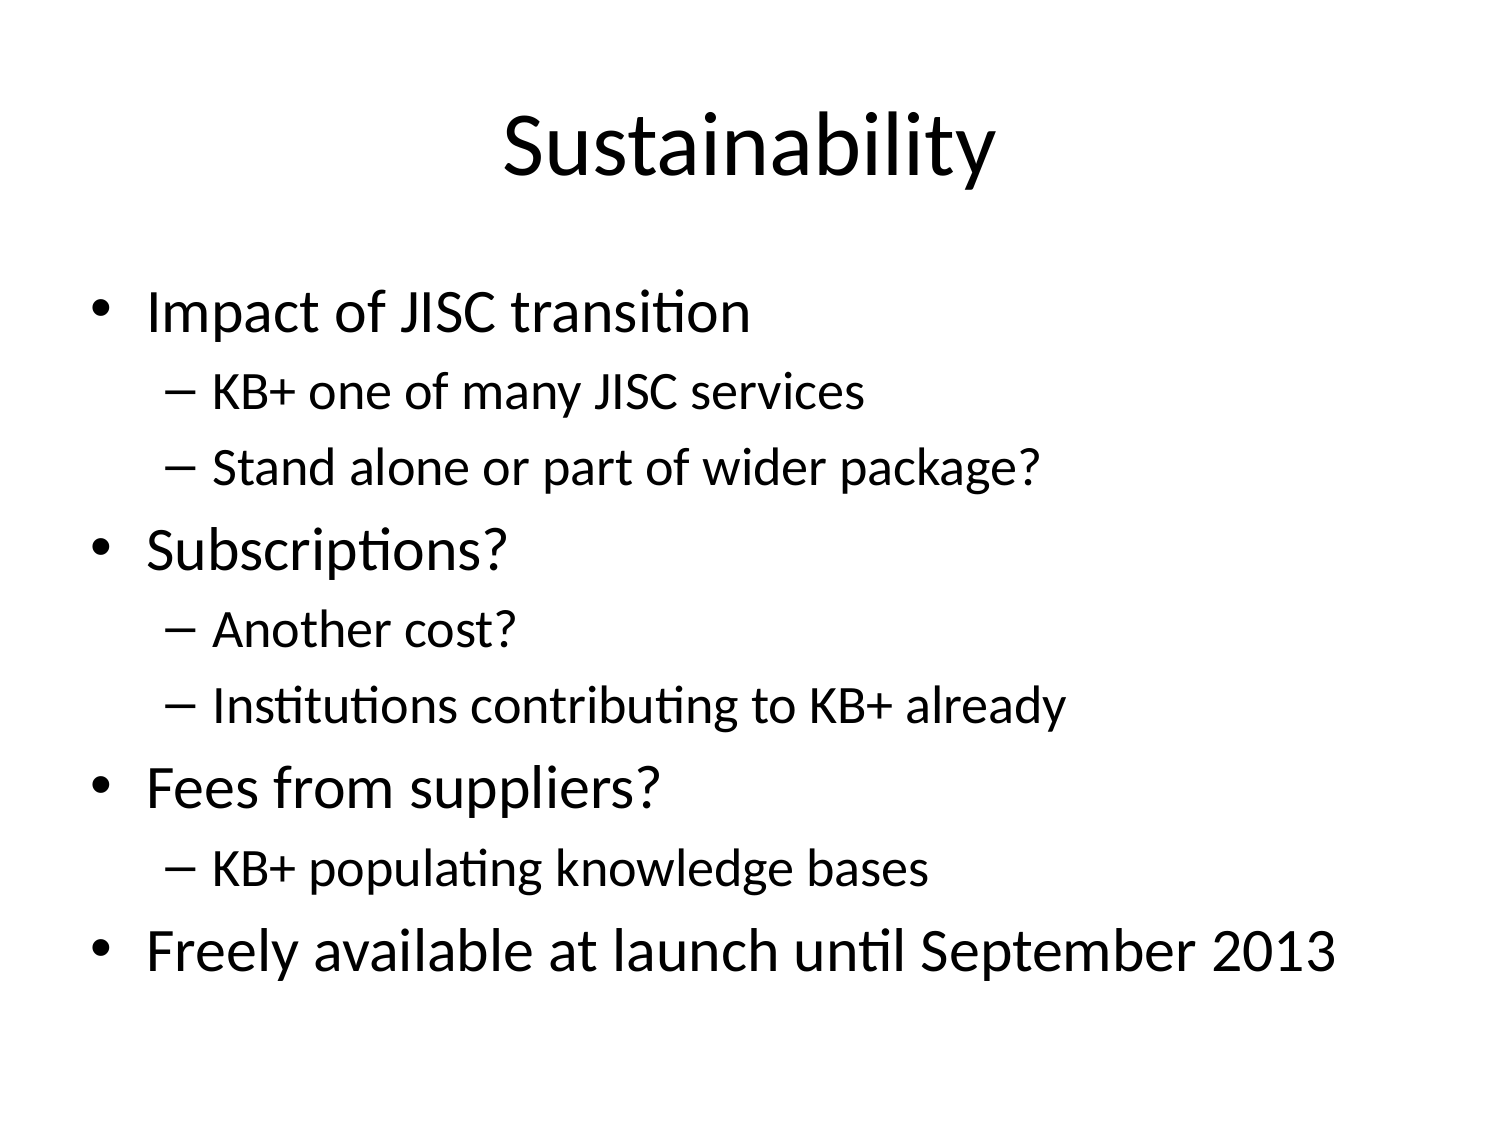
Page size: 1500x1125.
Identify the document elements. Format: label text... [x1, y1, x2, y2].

title Sustainability [75, 45, 1425, 233]
list Impact of JISC transition KB+ one of many JISC services Stand alone or part of wider package? Subscriptions? Another cost? Institutions contributing to KB+ already Fees from suppliers? KB+ populating knowledge bases Freely available at launch until September 2013 [75, 262, 1425, 1005]
